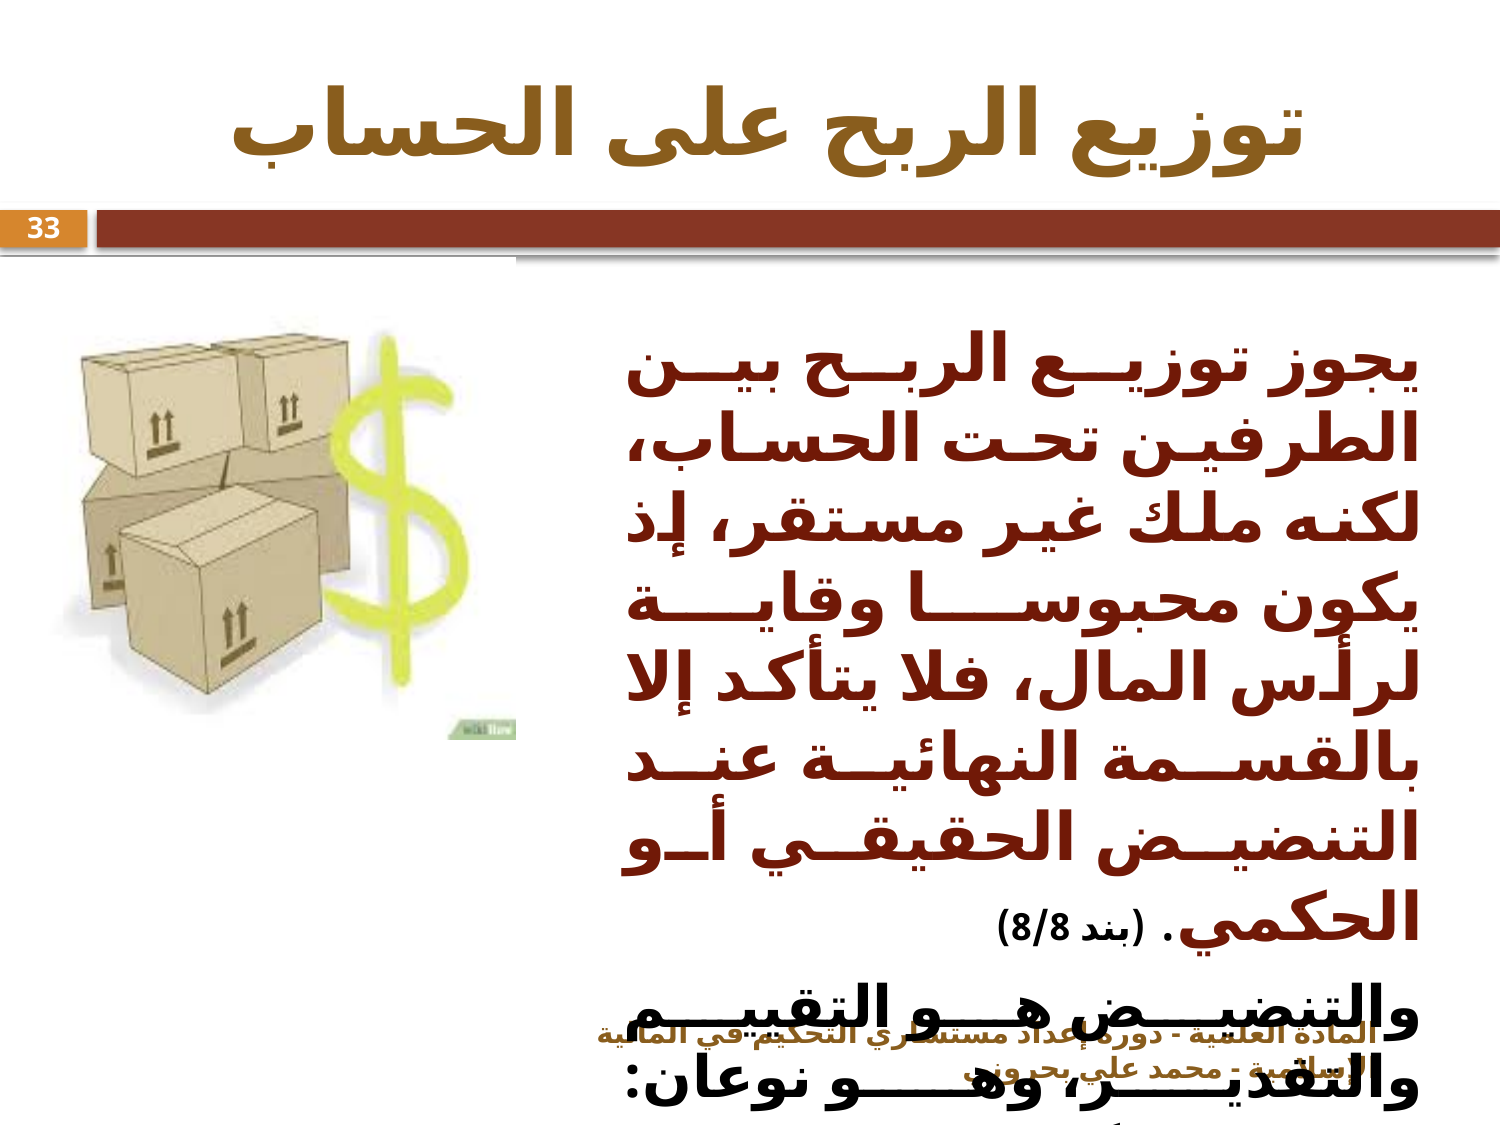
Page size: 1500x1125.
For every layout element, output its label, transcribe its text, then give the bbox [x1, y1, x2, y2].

list يجوز توزيع الربح بين الطرفين تحت الحساب، لكنه ملك غير مستقر، إذ يكون محبوسا وقاية لرأس المال، فلا يتأكد إلا بالقسمة النهائية عند التنضيض الحقيقي أو الحكمي. (بند 8/8) والتنضيض هو التقييم والتقدير، وهو نوعان: حقيقي وحكمي. [609, 262, 1438, 973]
slide_number 33 [0, 208, 88, 249]
picture [0, 257, 516, 740]
title توزيع الربح على الحساب [100, 37, 1438, 200]
footer المادة العلمية - دورة إعداد مستشاري التحكيم في المالية الإسلامية - محمد علي بحروني [503, 1019, 1394, 1080]
